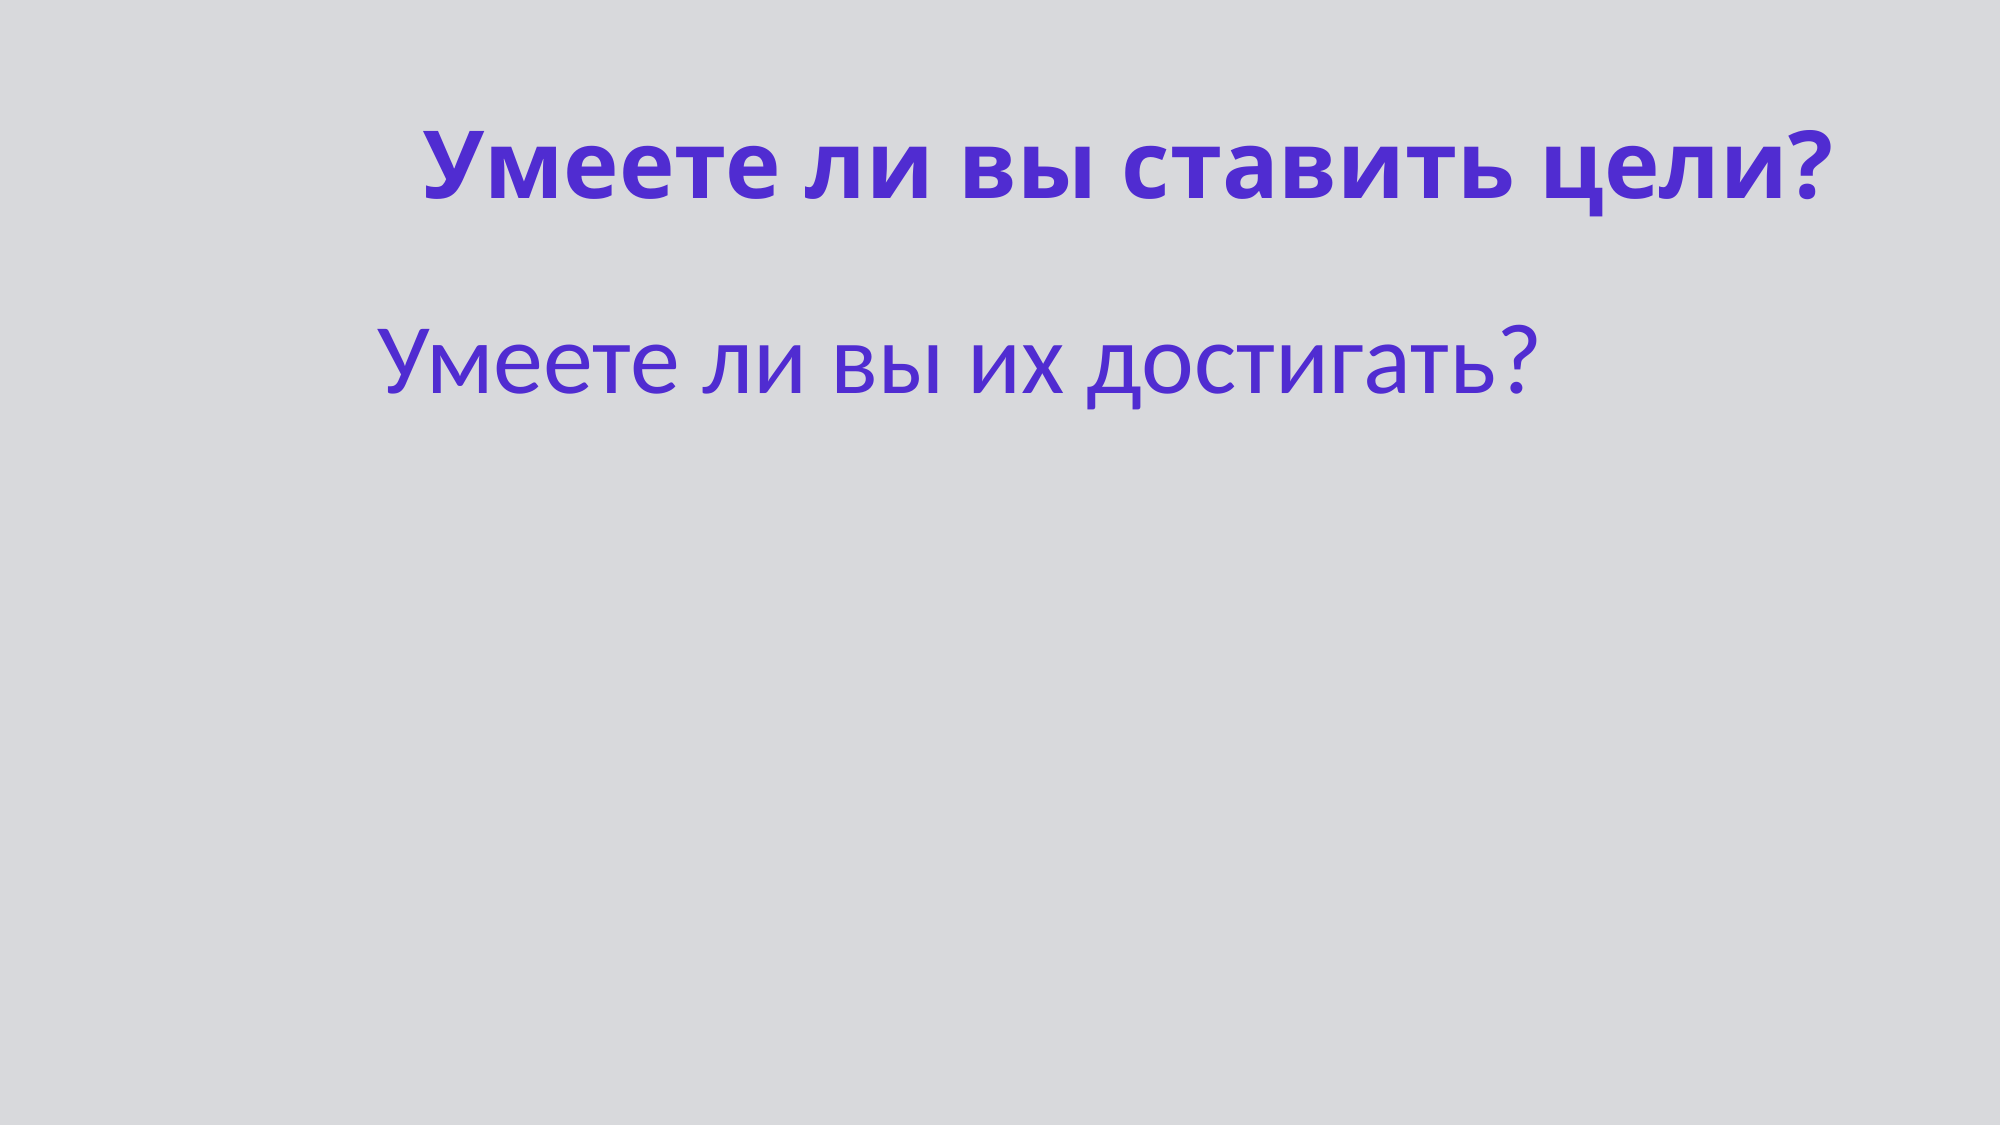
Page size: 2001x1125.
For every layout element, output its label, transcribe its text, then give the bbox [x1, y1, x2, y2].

title Умеете ли вы ставить цели? [137, 59, 1863, 278]
list Умеете ли вы их достигать? [137, 299, 1863, 1014]
